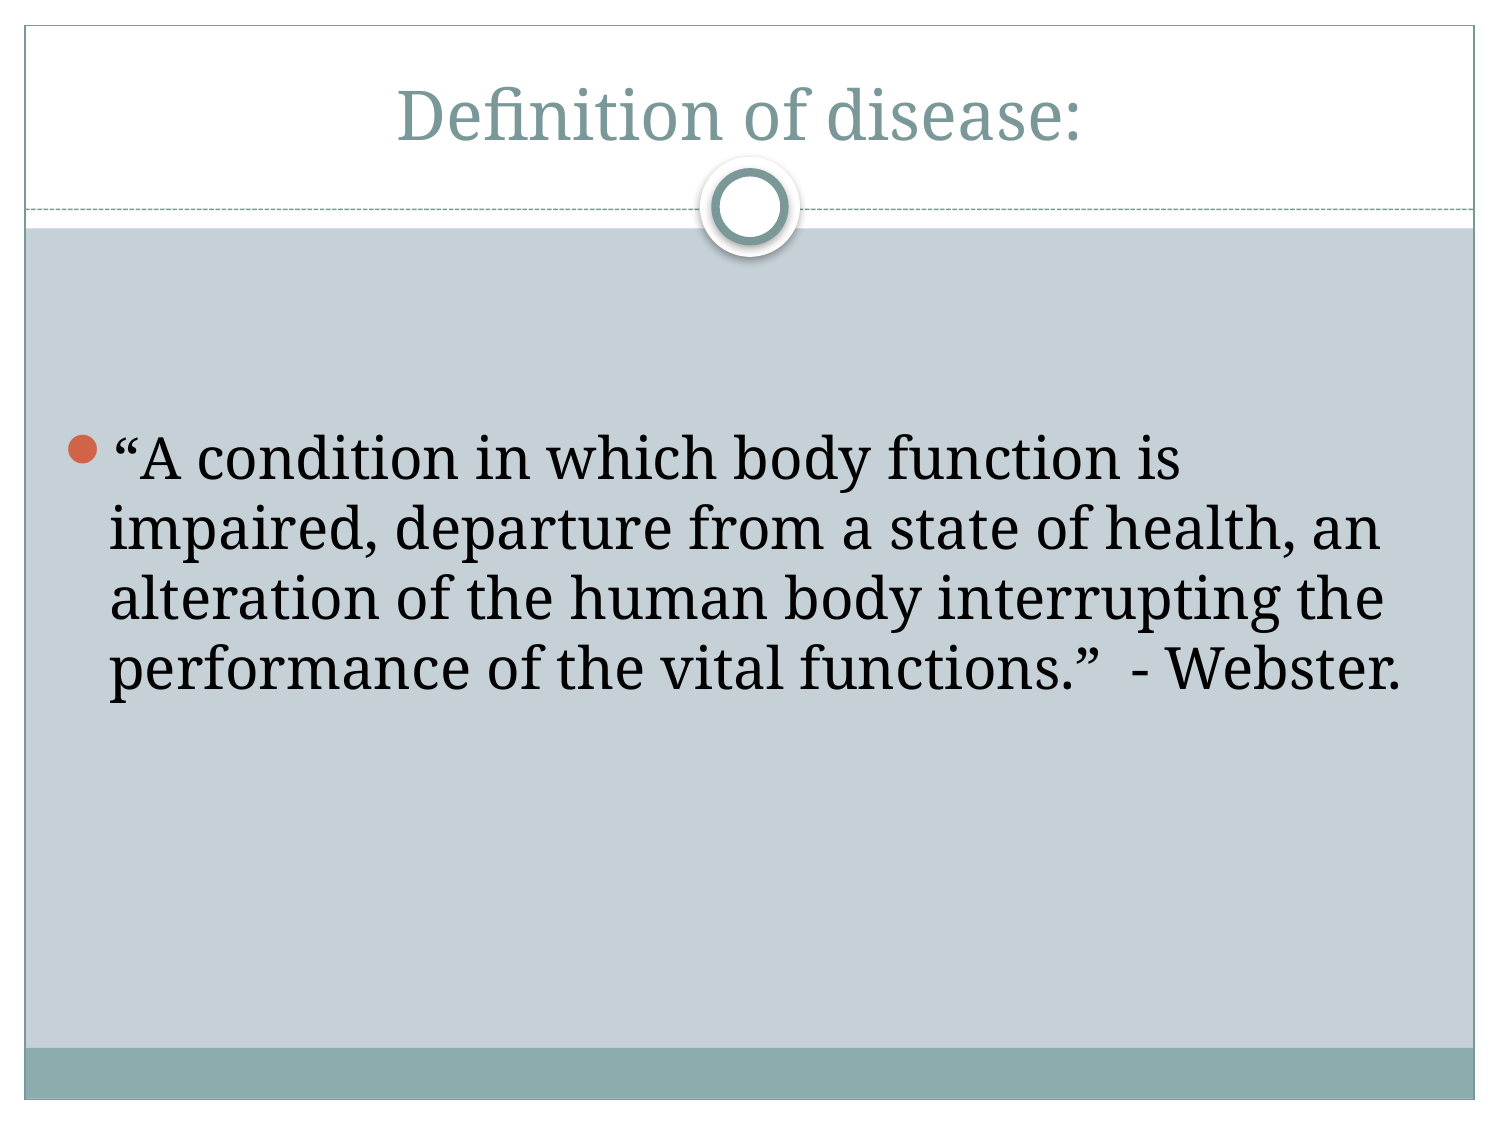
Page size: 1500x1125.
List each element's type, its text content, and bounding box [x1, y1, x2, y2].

title Definition of disease: [49, 37, 1450, 162]
list “A condition in which body function is impaired, departure from a state of health, an alteration of the human body interrupting the performance of the vital functions.” - Webster. [49, 250, 1445, 1001]
